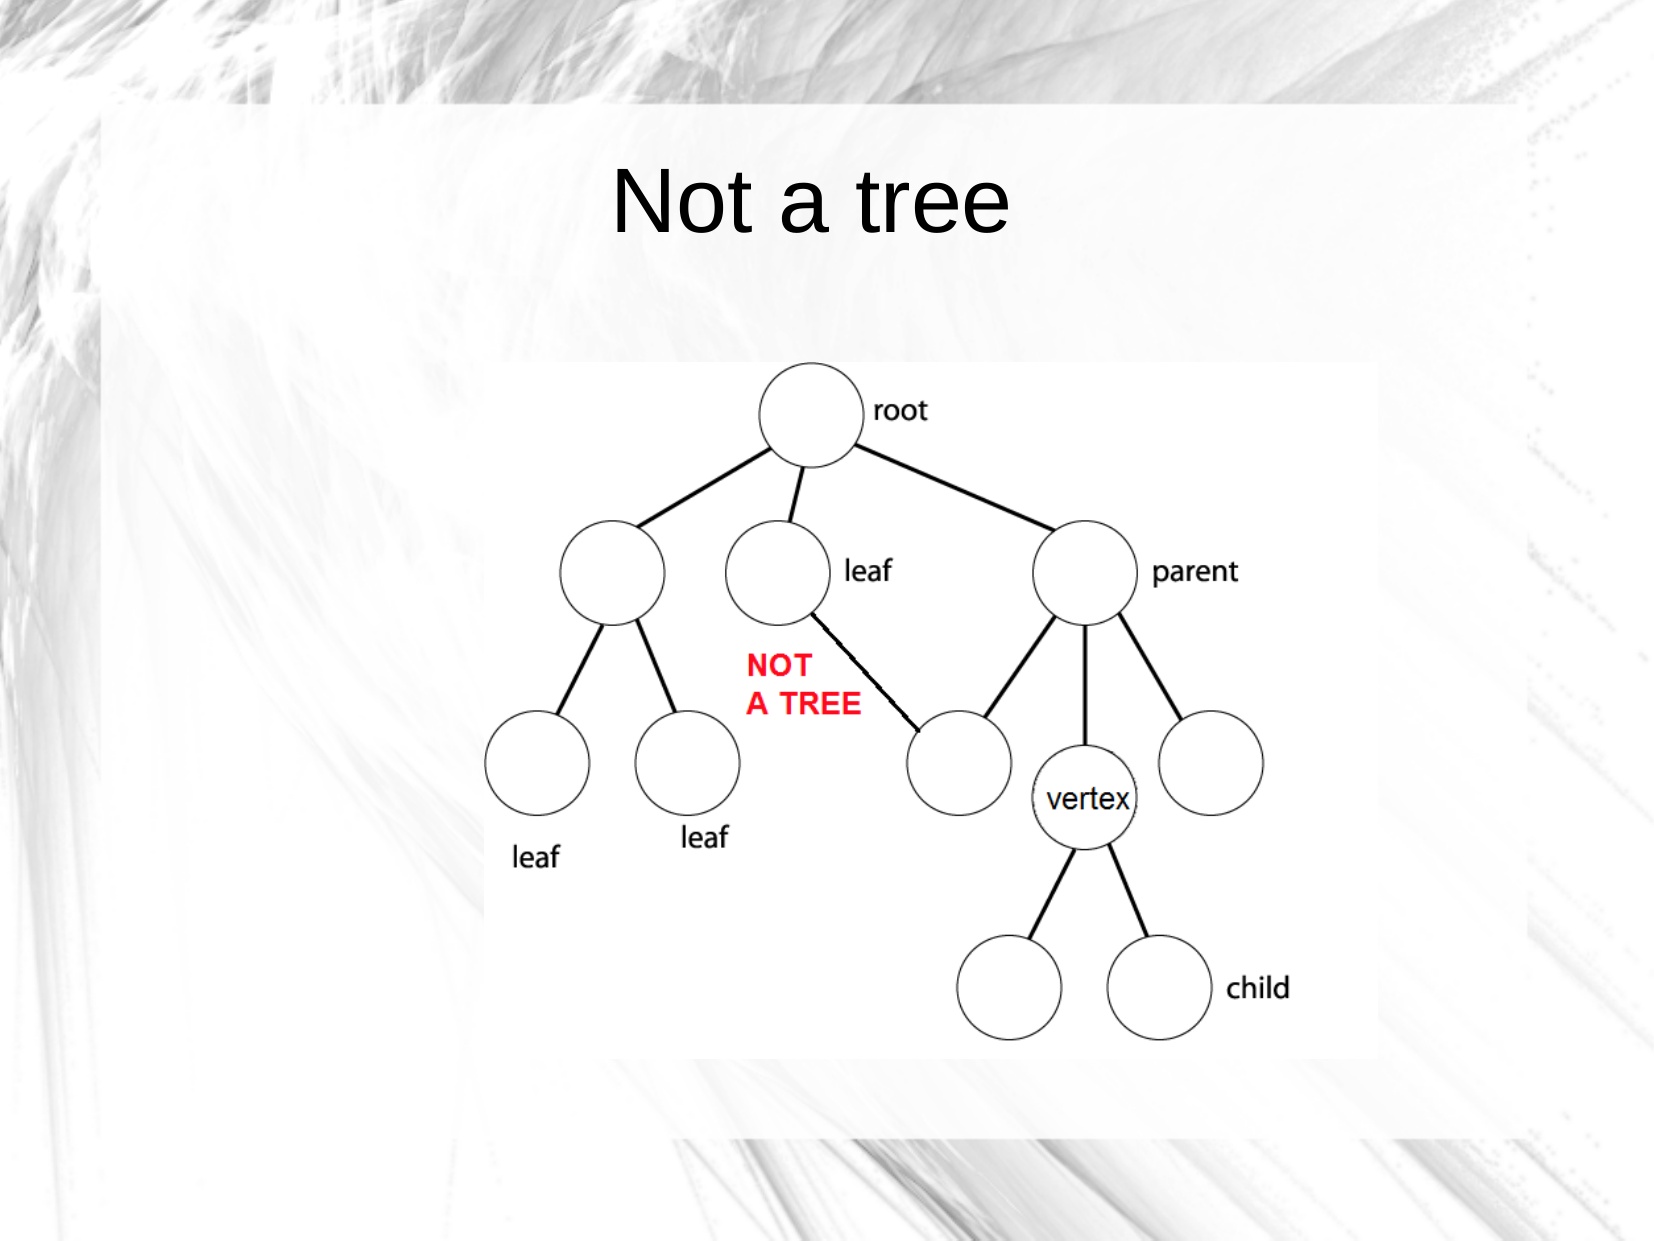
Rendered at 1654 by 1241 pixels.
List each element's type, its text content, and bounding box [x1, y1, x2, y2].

picture [0, 0, 1654, 1241]
title Not a tree [118, 112, 1506, 281]
